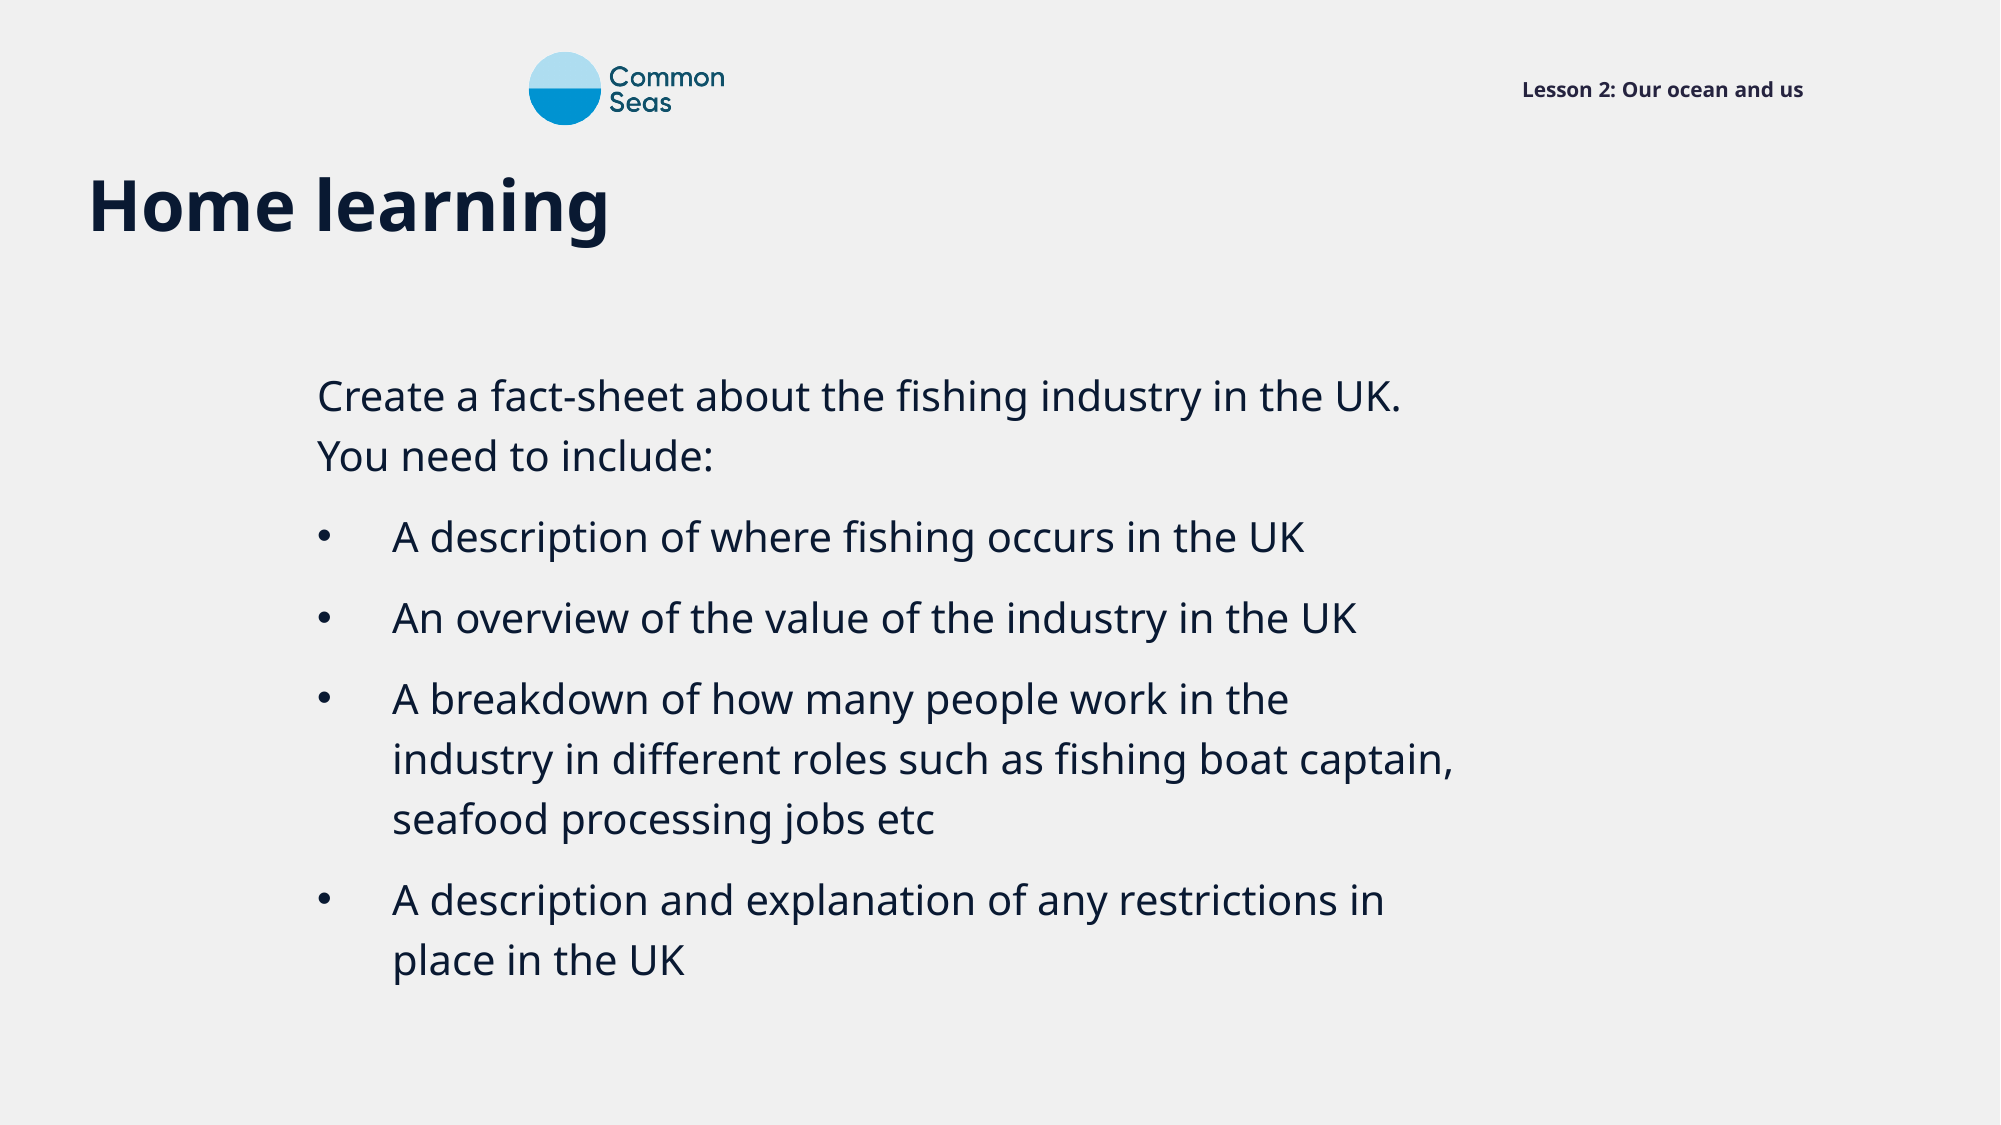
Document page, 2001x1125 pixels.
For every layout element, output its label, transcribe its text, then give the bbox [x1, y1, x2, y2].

picture [522, 49, 732, 128]
list Create a fact-sheet about the fishing industry in the UK. You need to include: A description of where fishing occurs in the UK An overview of the value of the industry in the UK A breakdown of how many people work in the industry in different roles such as fishing boat captain, seafood processing jobs etc A description and explanation of any restrictions in place in the UK [309, 352, 1466, 728]
title Lesson 2: Our ocean and us [999, 67, 1812, 114]
list Home learning [79, 162, 1239, 345]
